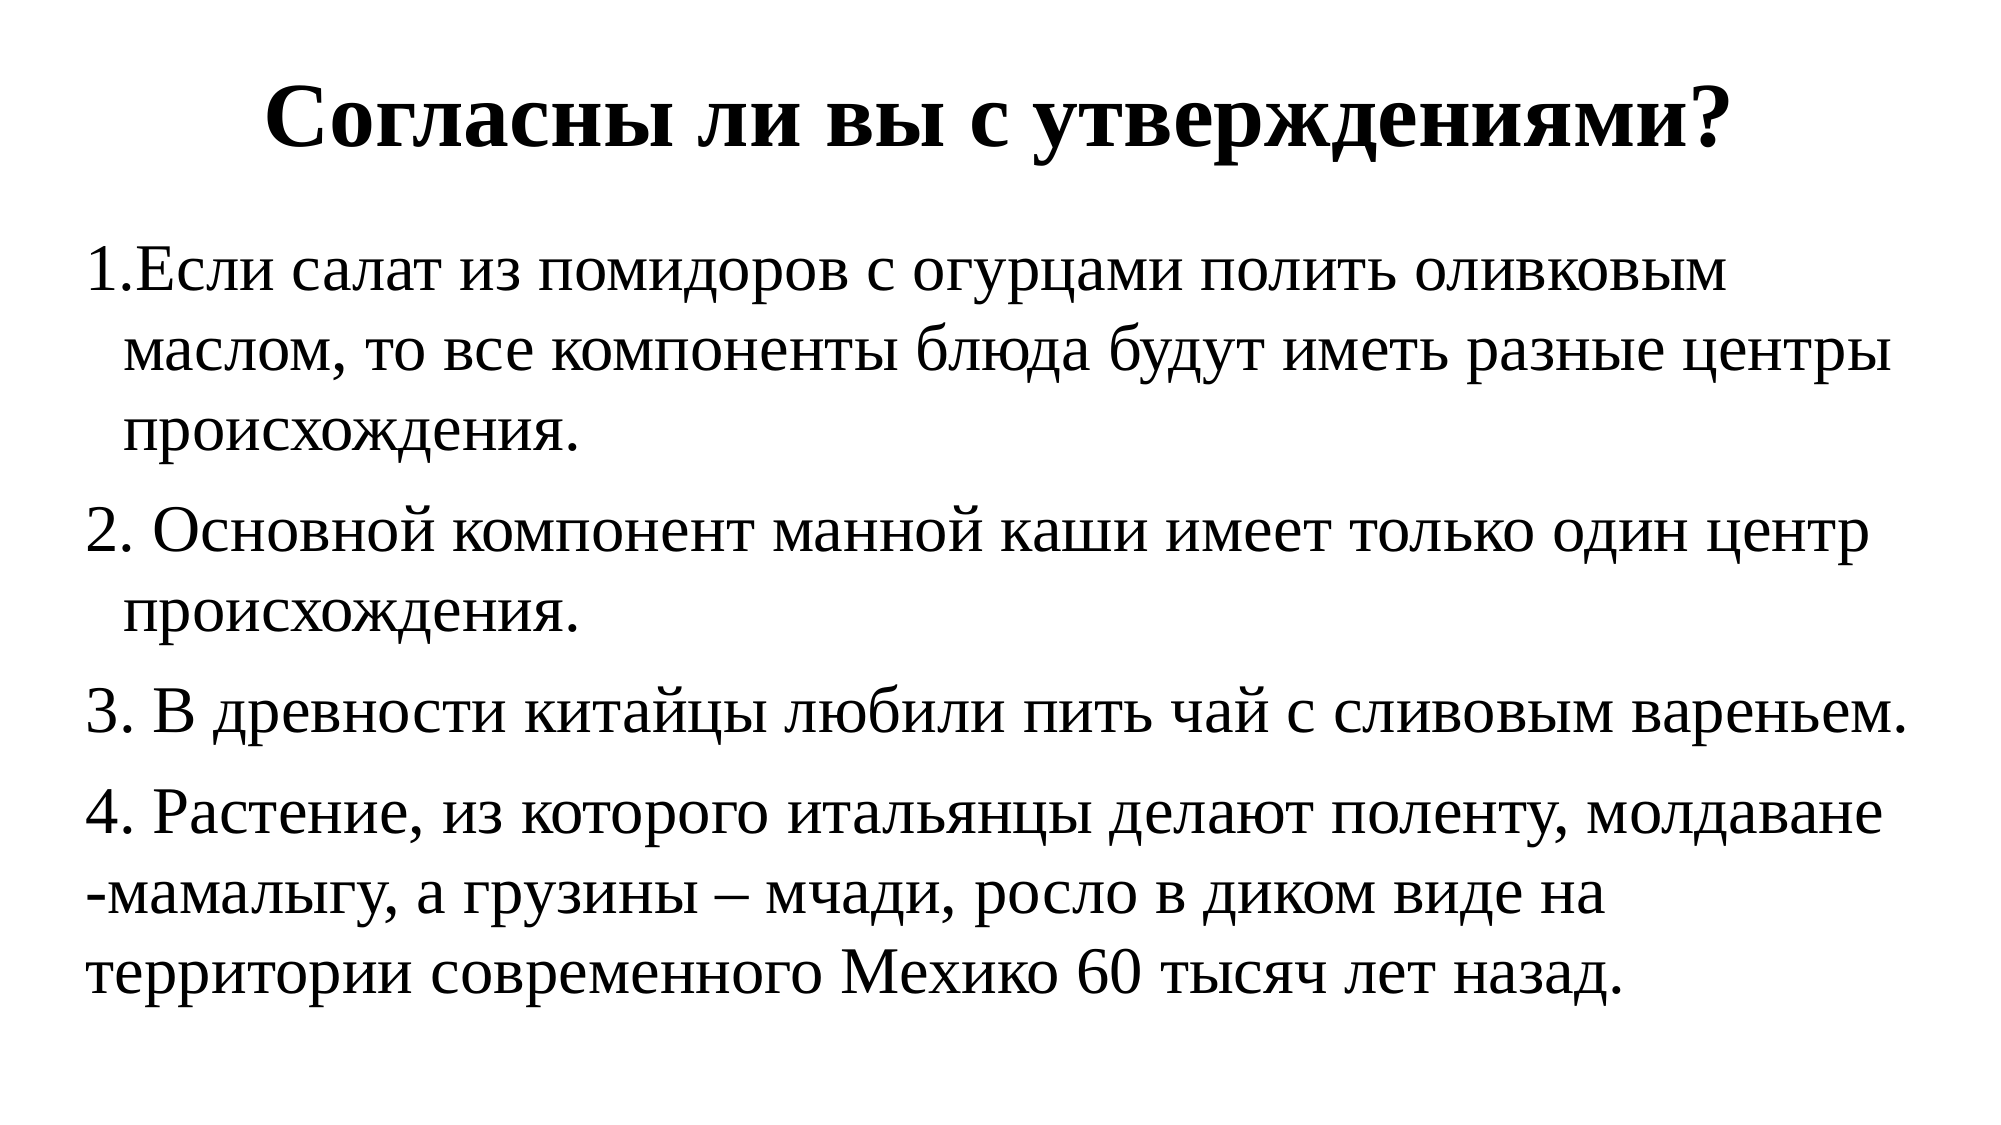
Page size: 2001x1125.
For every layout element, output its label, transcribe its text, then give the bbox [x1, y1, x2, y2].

list Если салат из помидоров с огурцами полить оливковым маслом, то все компоненты блюда будут иметь разные центры происхождения. Основной компонент манной каши имеет только один центр происхождения. 3. В древности китайцы любили пить чай с сливовым вареньем. 4. Растение, из которого итальянцы делают поленту, молдаване -мамалыгу, а грузины – мчади, росло в диком виде на территории современного Мехико 60 тысяч лет назад. [70, 216, 1928, 1070]
title Согласны ли вы с утверждениями? [137, 59, 1863, 175]
